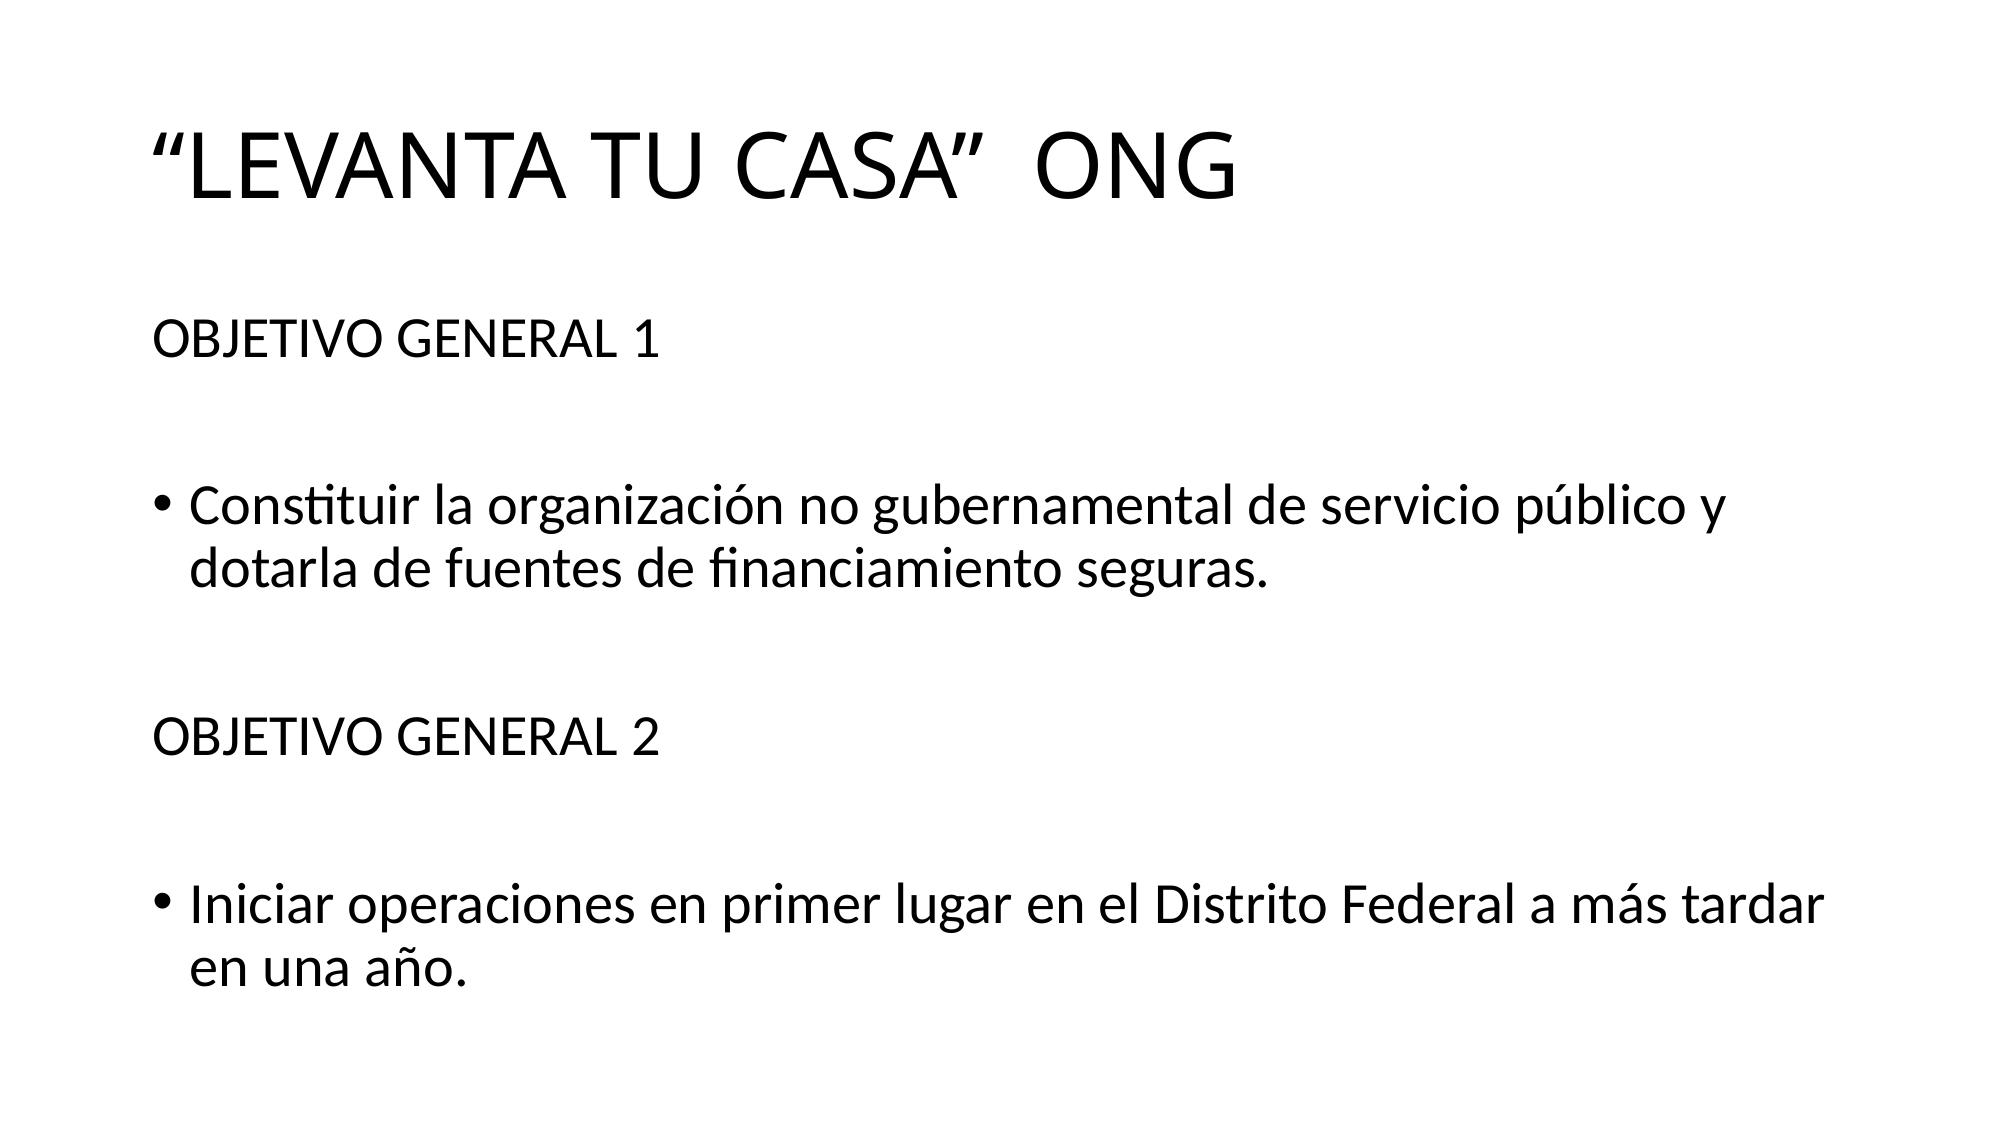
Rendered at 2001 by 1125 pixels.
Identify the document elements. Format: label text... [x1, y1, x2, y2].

list OBJETIVO GENERAL 1 Constituir la organización no gubernamental de servicio público y dotarla de fuentes de financiamiento seguras. OBJETIVO GENERAL 2 Iniciar operaciones en primer lugar en el Distrito Federal a más tardar en una año. [137, 299, 1863, 1014]
title “LEVANTA TU CASA” ONG [137, 59, 1863, 278]
